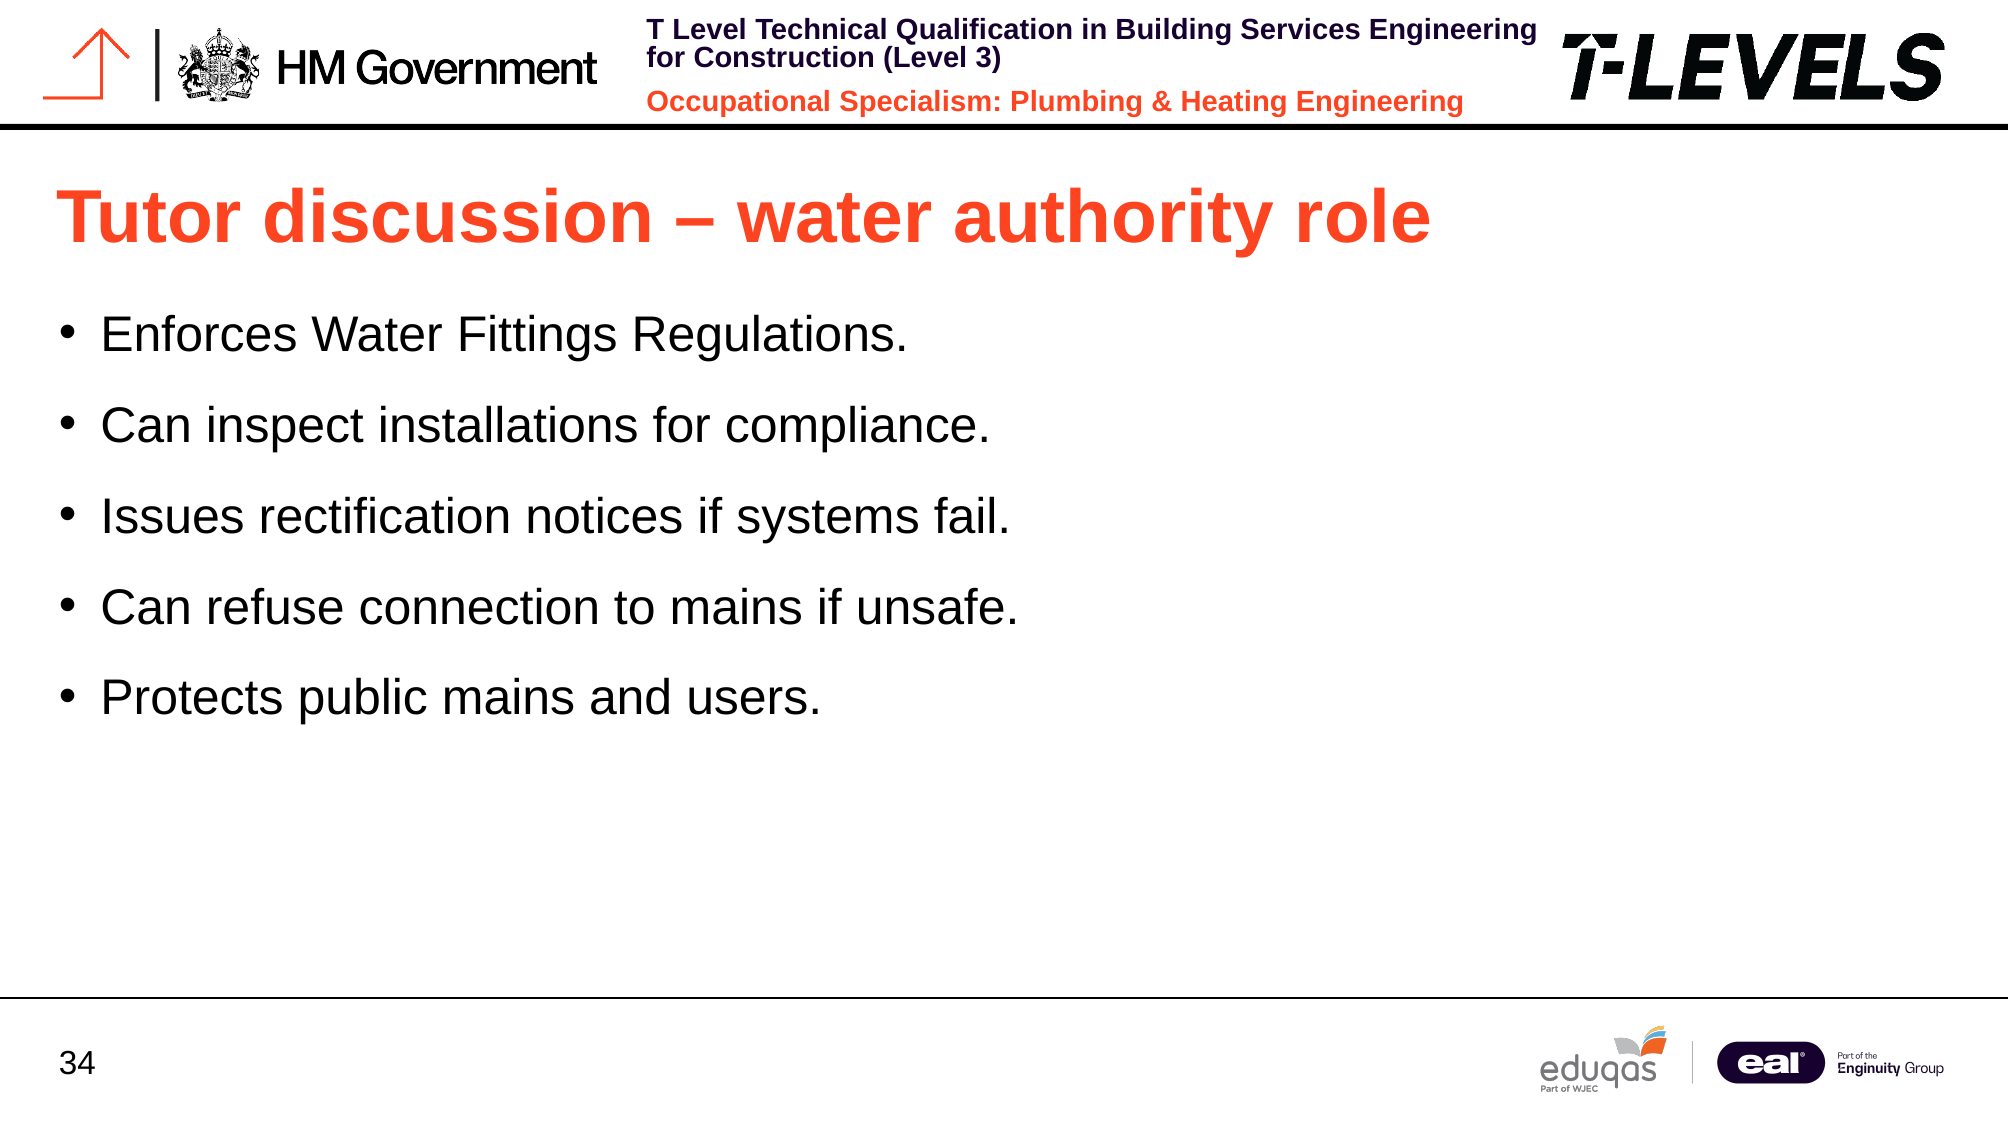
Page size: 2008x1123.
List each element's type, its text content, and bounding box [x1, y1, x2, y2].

picture [38, 27, 136, 100]
list Enforces Water Fittings Regulations. Can inspect installations for compliance. Issues rectification notices if systems fail. Can refuse connection to mains if unsafe. Protects public mains and users. [59, 295, 1949, 938]
picture [155, 28, 597, 102]
title Tutor discussion – water authority role [41, 111, 1949, 314]
picture [1535, 1021, 1949, 1097]
picture [1543, 25, 1964, 108]
